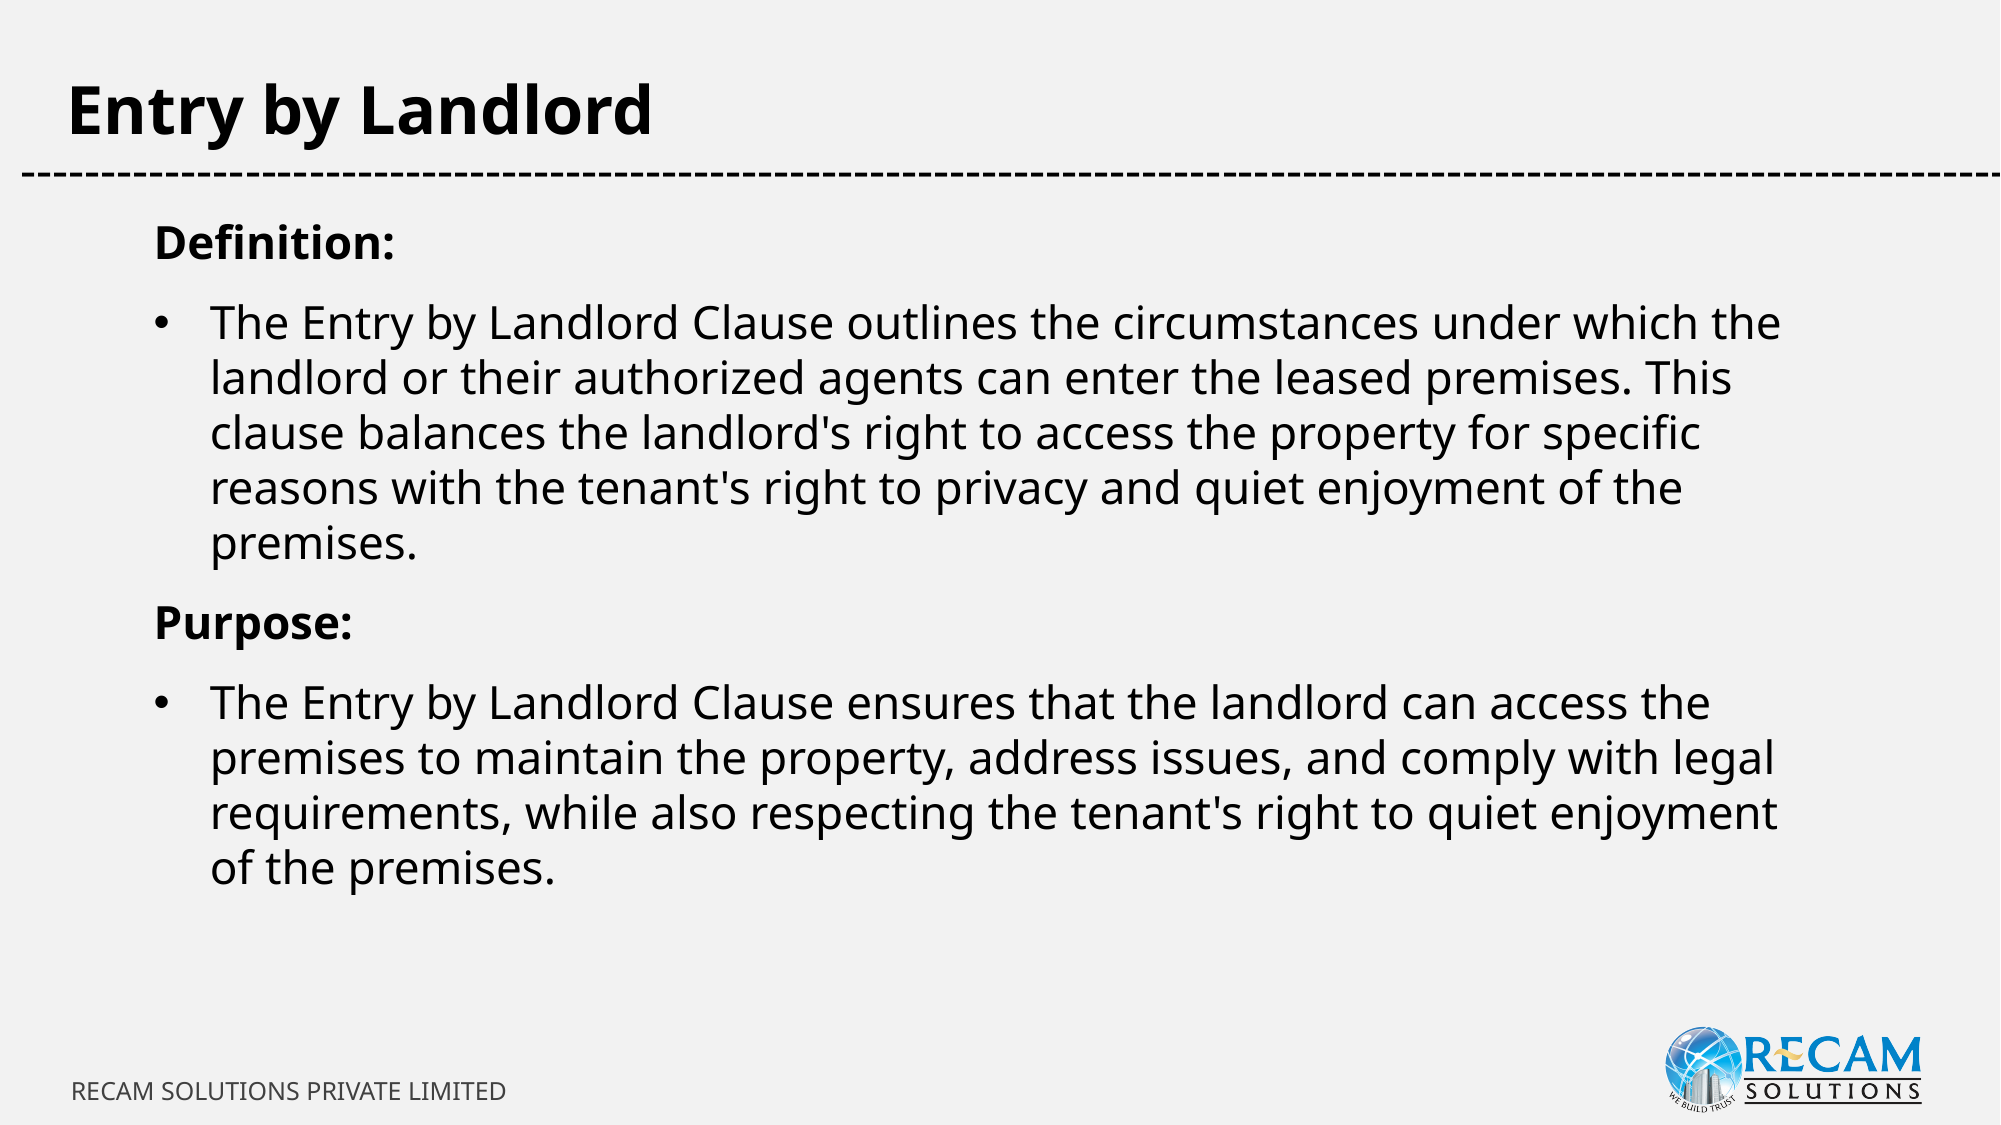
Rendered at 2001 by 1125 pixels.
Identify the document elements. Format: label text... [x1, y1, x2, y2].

picture [1652, 1014, 1935, 1125]
footer RECAM SOLUTIONS PRIVATE LIMITED [70, 1073, 971, 1107]
text_box Entry by Landlord [51, 60, 1979, 131]
text_box ----------------------------------------------------------------------------------------------------------------------------- [6, 131, 2000, 207]
text_box Definition: The Entry by Landlord Clause outlines the circumstances under which the landlord or their authorized agents can enter the leased premises. This clause balances the landlord's right to access the property for specific reasons with the tenant's right to privacy and quiet enjoyment of the premises. Purpose: The Entry by Landlord Clause ensures that the landlord can access the premises to maintain the property, address issues, and comply with legal requirements, while also respecting the tenant's right to quiet enjoyment of the premises. [138, 206, 1842, 901]
